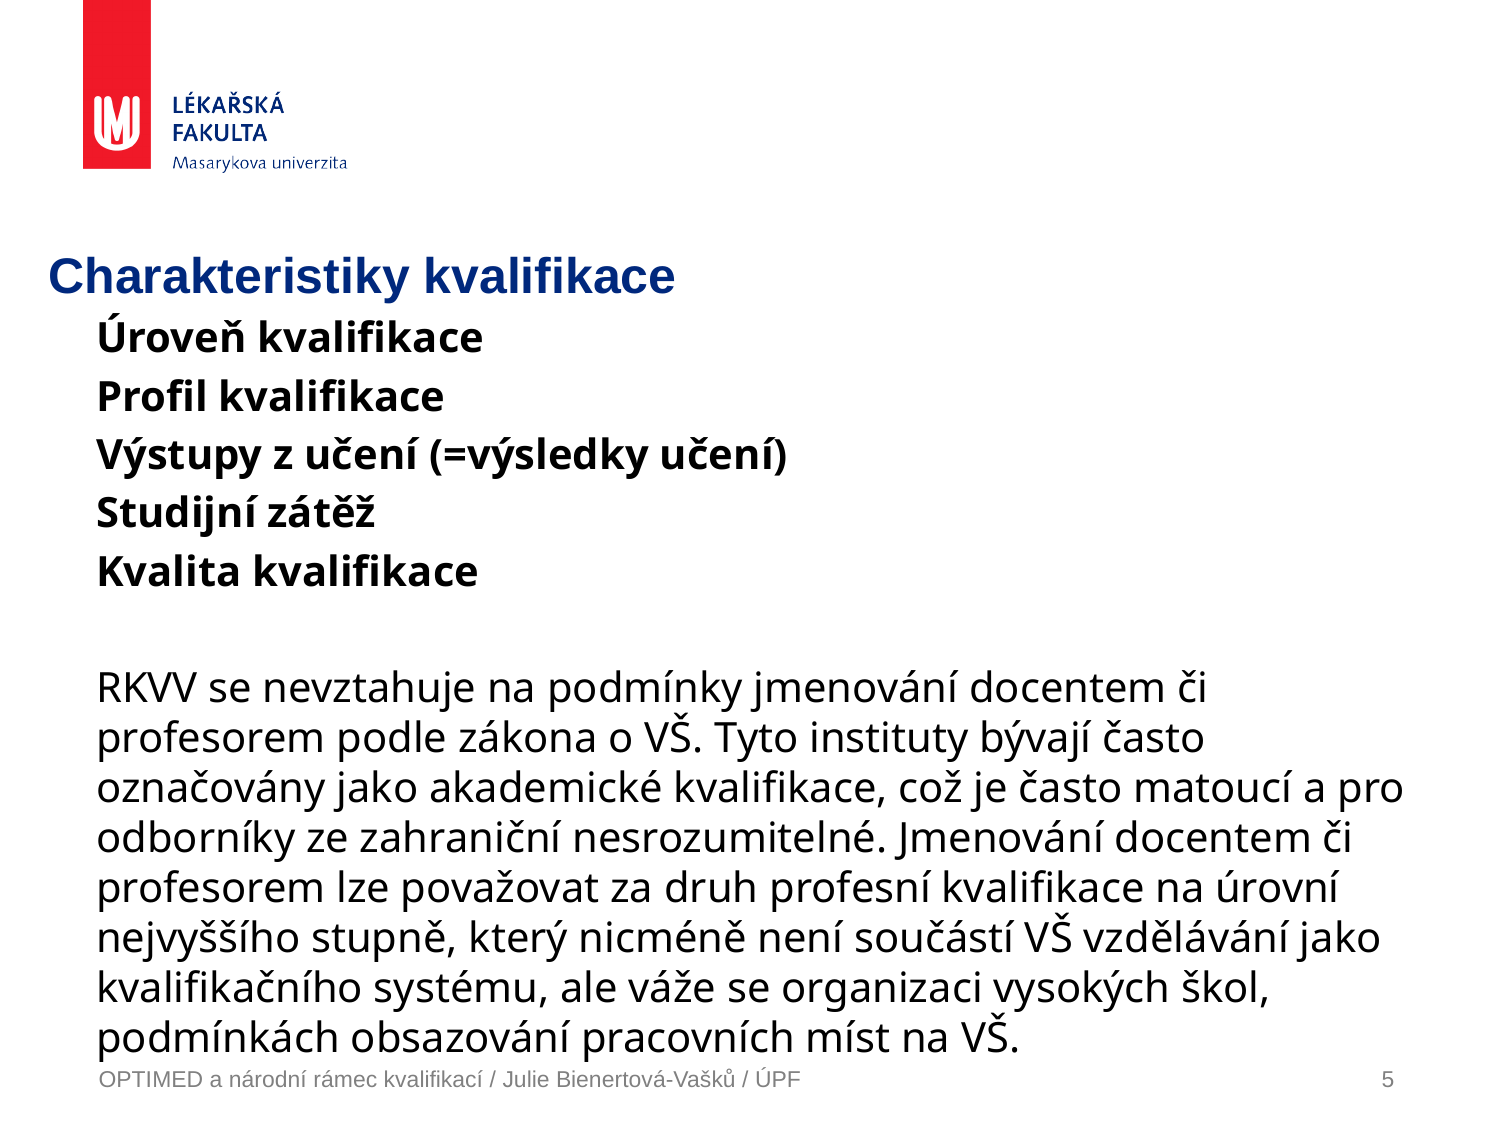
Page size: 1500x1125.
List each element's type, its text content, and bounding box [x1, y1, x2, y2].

title Charakteristiky kvalifikace [48, 204, 1500, 311]
list Úroveň kvalifikace Profil kvalifikace Výstupy z učení (=výsledky učení) Studijní zátěž Kvalita kvalifikace RKVV se nevztahuje na podmínky jmenování docentem či profesorem podle zákona o VŠ. Tyto instituty bývají často označovány jako akademické kvalifikace, což je často matoucí a pro odborníky ze zahraniční nesrozumitelné. Jmenování docentem či profesorem lze považovat za druh profesní kvalifikace na úrovní nejvyššího stupně, který nicméně není součástí VŠ vzdělávání jako kvalifikačního systému, ale váže se organizaci vysokých škol, podmínkách obsazování pracovních míst na VŠ. [96, 310, 1423, 986]
slide_number 5 [1125, 1046, 1410, 1100]
picture [83, 0, 533, 180]
footer OPTIMED a národní rámec kvalifikací / Julie Bienertová-Vašků / ÚPF [83, 1046, 1104, 1100]
